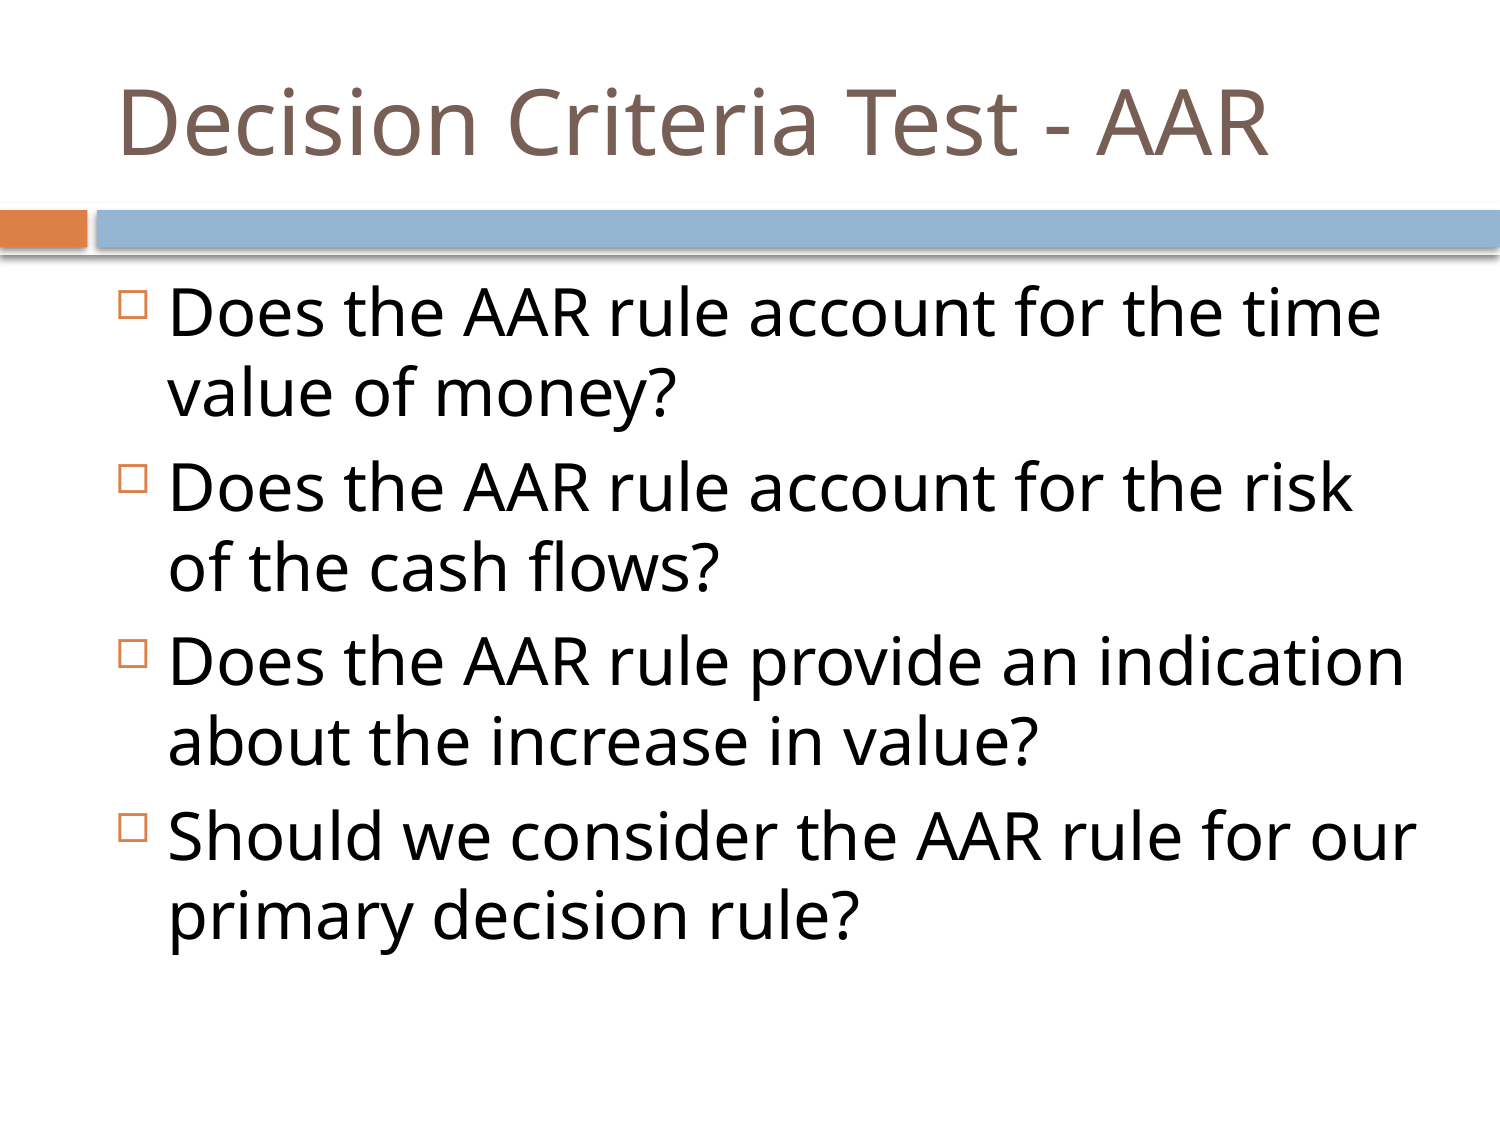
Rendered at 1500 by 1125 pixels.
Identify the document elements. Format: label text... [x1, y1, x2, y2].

list Does the AAR rule account for the time value of money? Does the AAR rule account for the risk of the cash flows? Does the AAR rule provide an indication about the increase in value? Should we consider the AAR rule for our primary decision rule? [100, 262, 1438, 1000]
title Decision Criteria Test - AAR [100, 37, 1438, 200]
